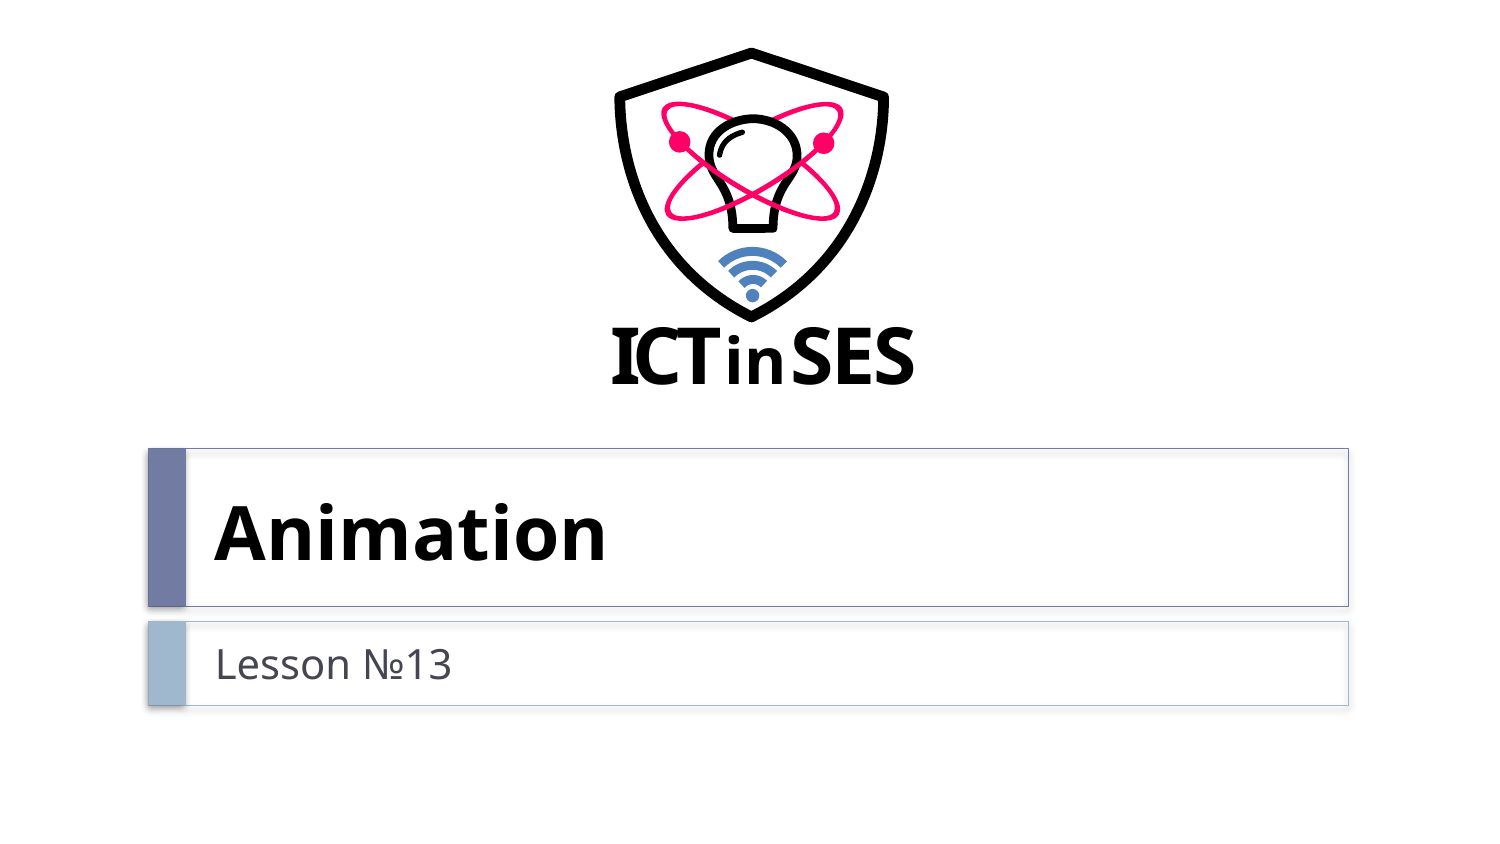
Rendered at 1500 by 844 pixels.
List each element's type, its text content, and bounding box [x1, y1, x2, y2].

subtitle Lesson №13 [200, 630, 1325, 697]
title Animation [200, 478, 1325, 600]
